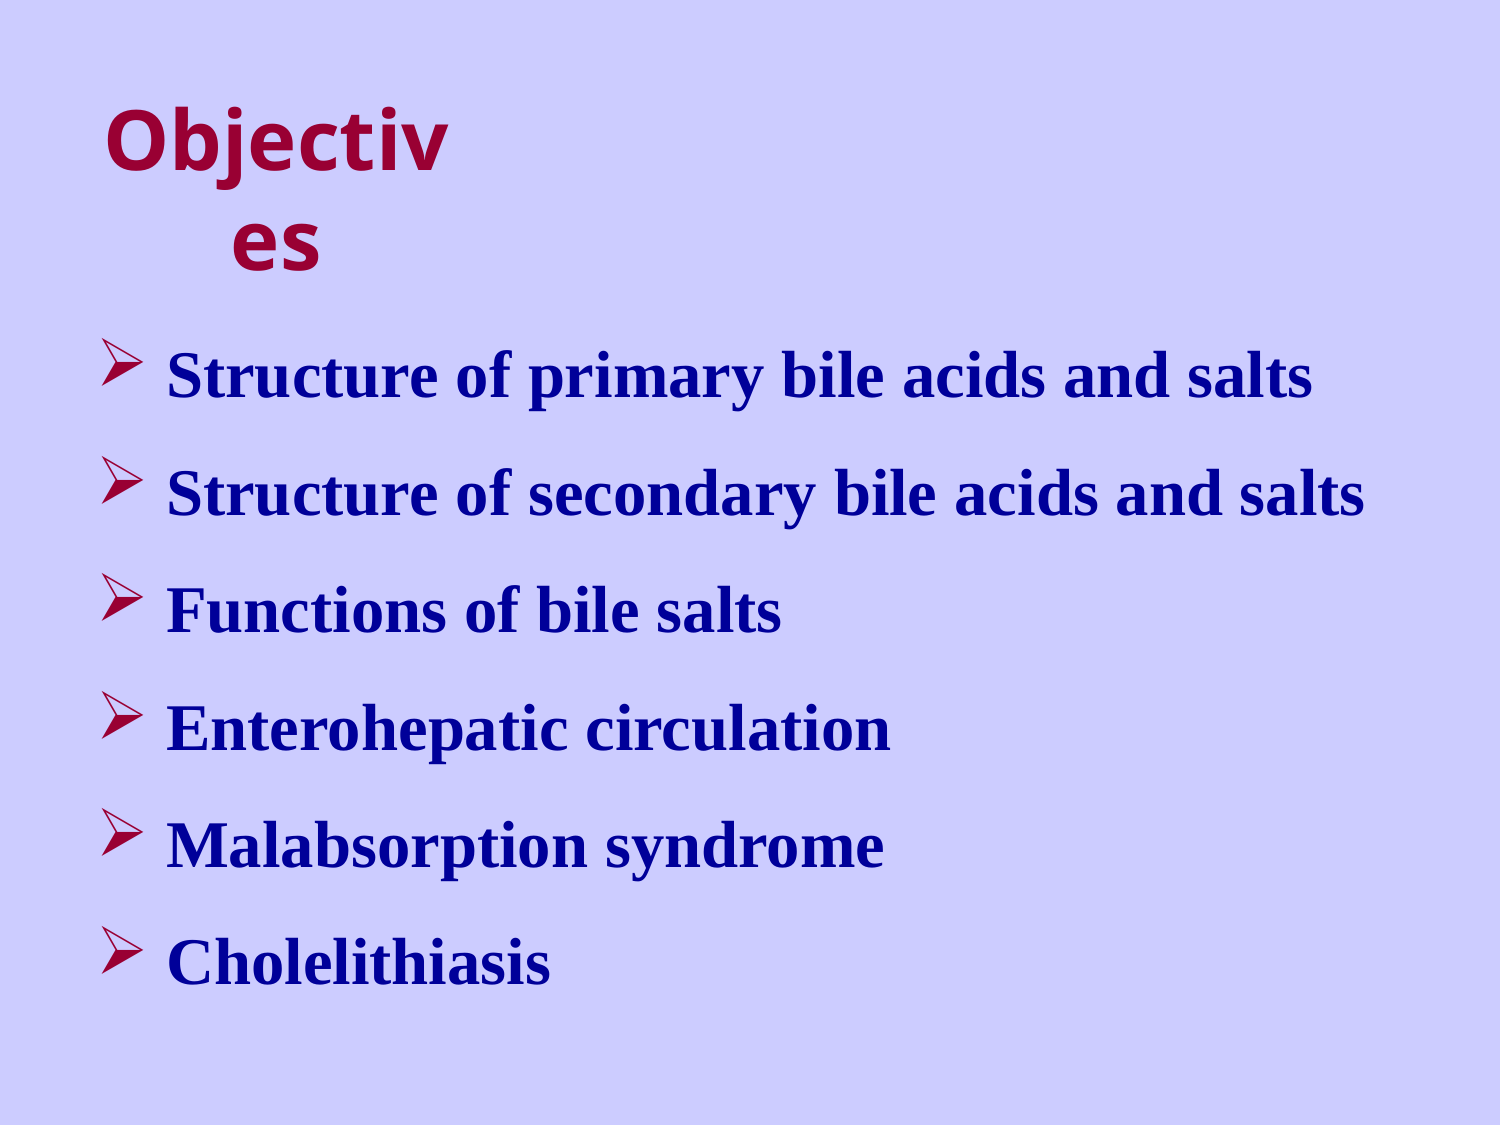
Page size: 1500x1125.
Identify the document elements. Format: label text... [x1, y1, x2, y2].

title Objectives [76, 112, 477, 263]
text_box Structure of primary bile acids and salts Structure of secondary bile acids and salts Functions of bile salts Enterohepatic circulation Malabsorption syndrome Cholelithiasis [81, 323, 1383, 1006]
